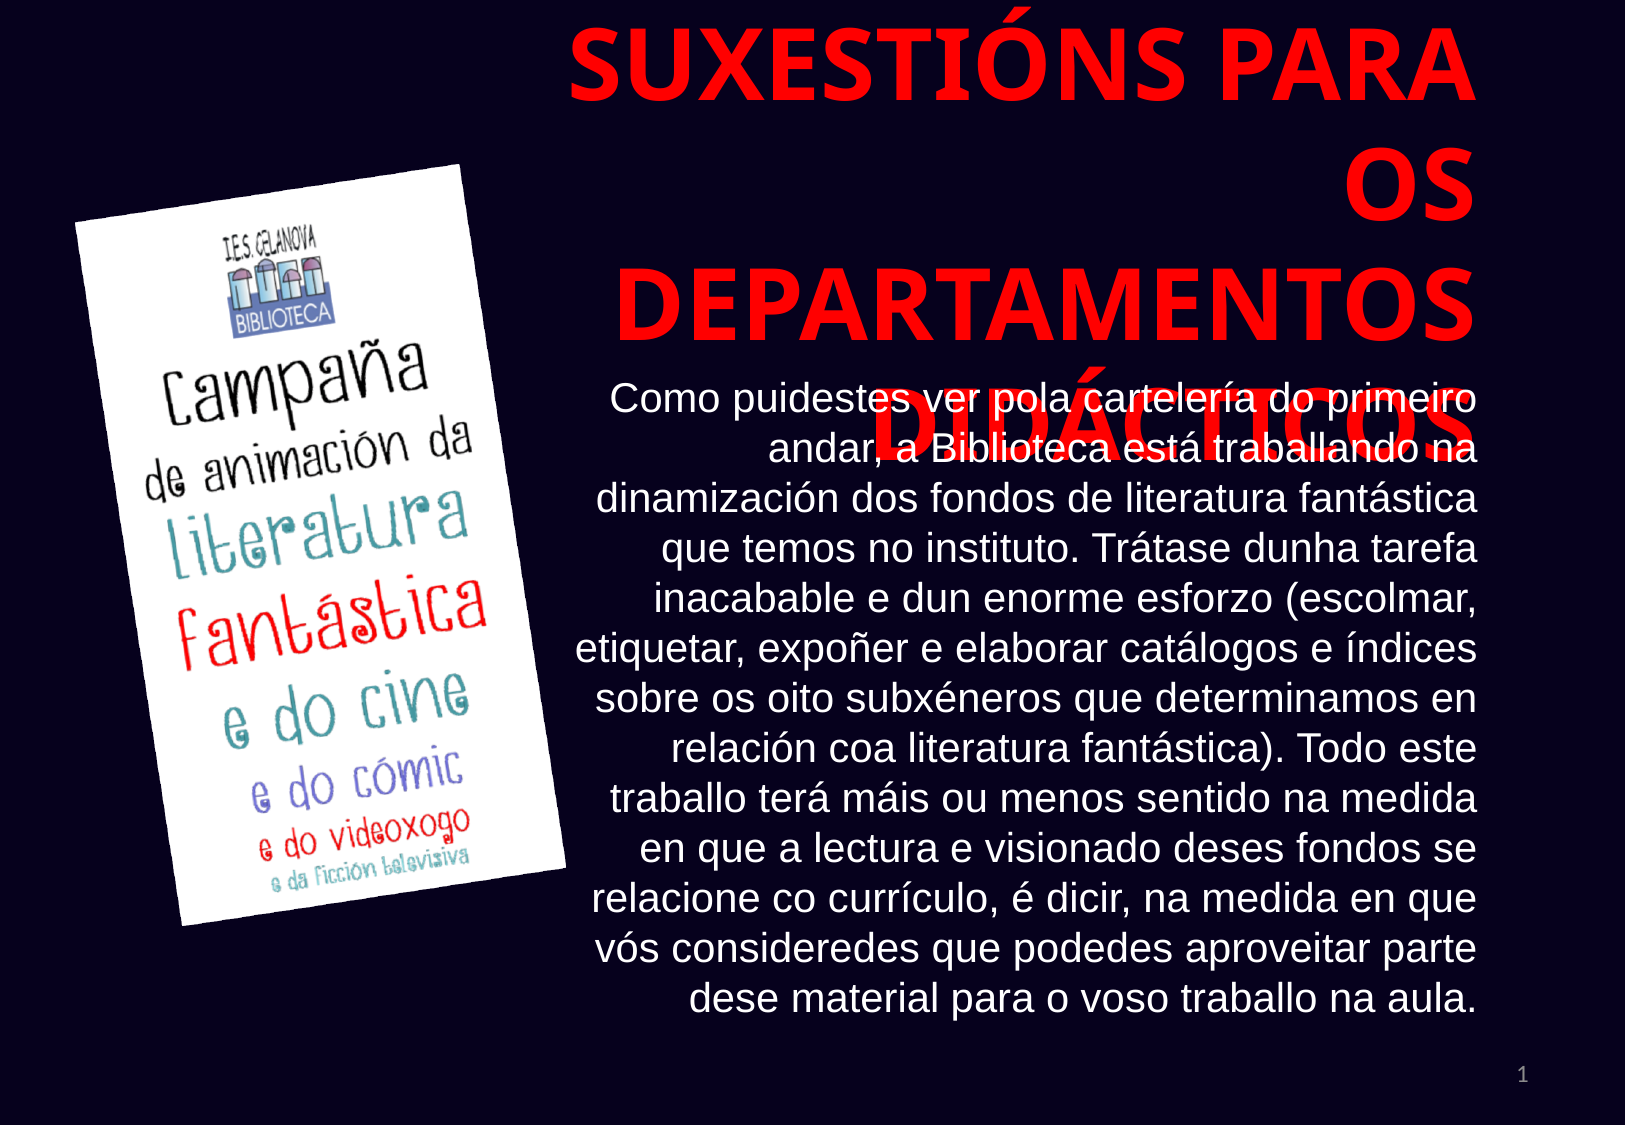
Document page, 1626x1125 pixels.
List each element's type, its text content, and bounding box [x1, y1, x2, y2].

title SUXESTIÓNS PARA OS DEPARTAMENTOS DIDÁCTICOS [437, 105, 1492, 375]
subtitle Como puidestes ver pola cartelería do primeiro andar, a Biblioteca está traballando na dinamización dos fondos de literatura fantástica que temos no instituto. Trátase dunha tarefa inacabable e dun enorme esforzo (escolmar, etiquetar, expoñer e elaborar catálogos e índices sobre os oito subxéneros que determinamos en relación coa literatura fantástica). Todo este traballo terá máis ou menos sentido na medida en que a lectura e visionado deses fondos se relacione co currículo, é dicir, na medida en que vós consideredes que podedes aproveitar parte dese material para o voso traballo na aula. [554, 363, 1493, 1020]
picture [75, 168, 554, 925]
slide_number 1 [1164, 1042, 1544, 1103]
